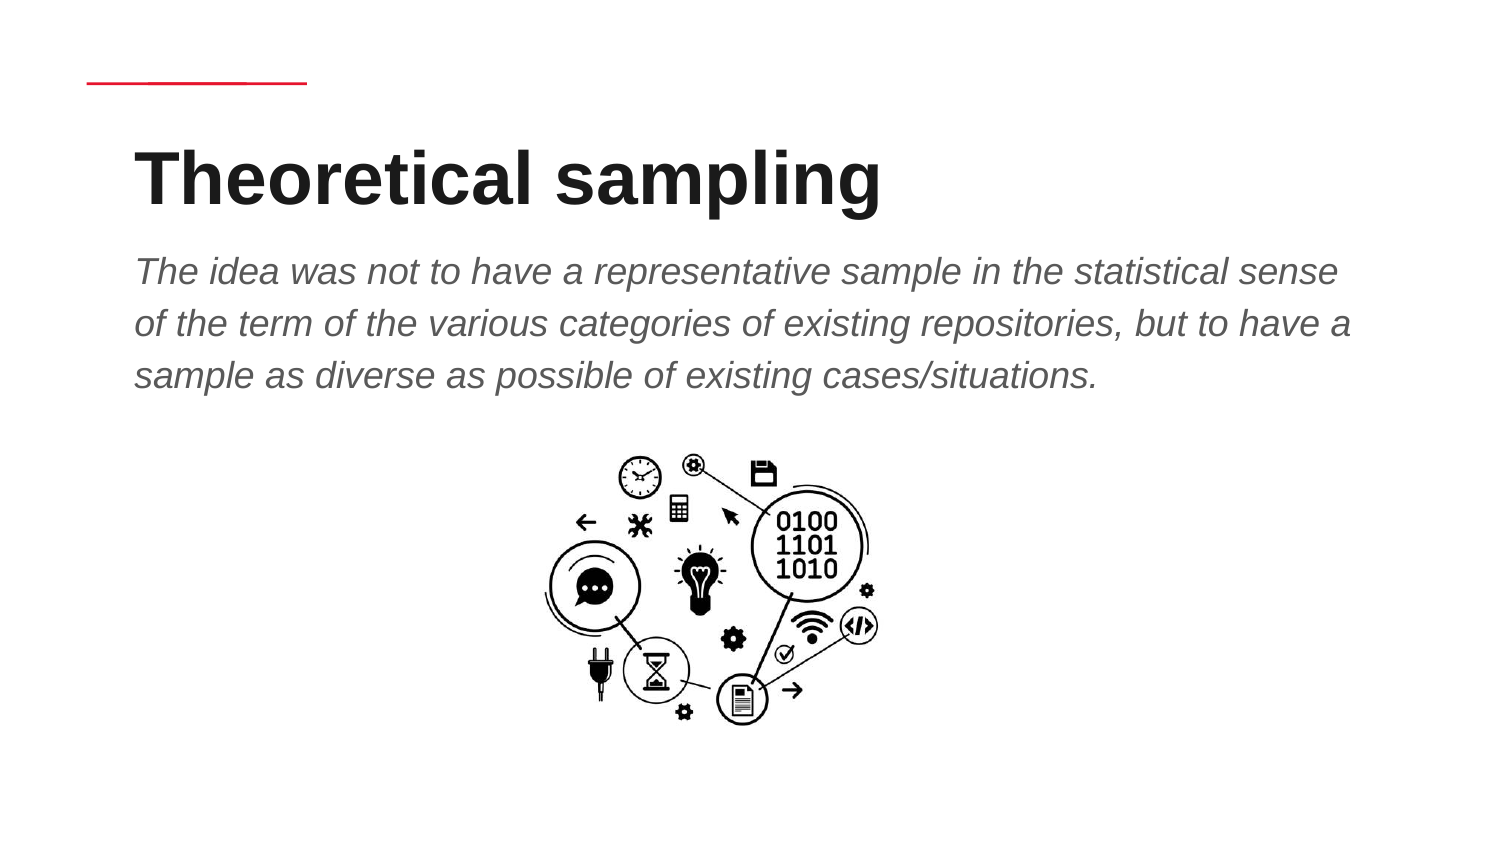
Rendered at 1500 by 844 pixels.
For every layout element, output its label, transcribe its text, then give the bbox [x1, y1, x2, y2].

list The idea was not to have a representative sample in the statistical sense of the term of the various categories of existing repositories, but to have a sample as diverse as possible of existing cases/situations. [119, 225, 1381, 761]
picture [486, 399, 941, 789]
title Theoretical sampling [119, 100, 1381, 189]
